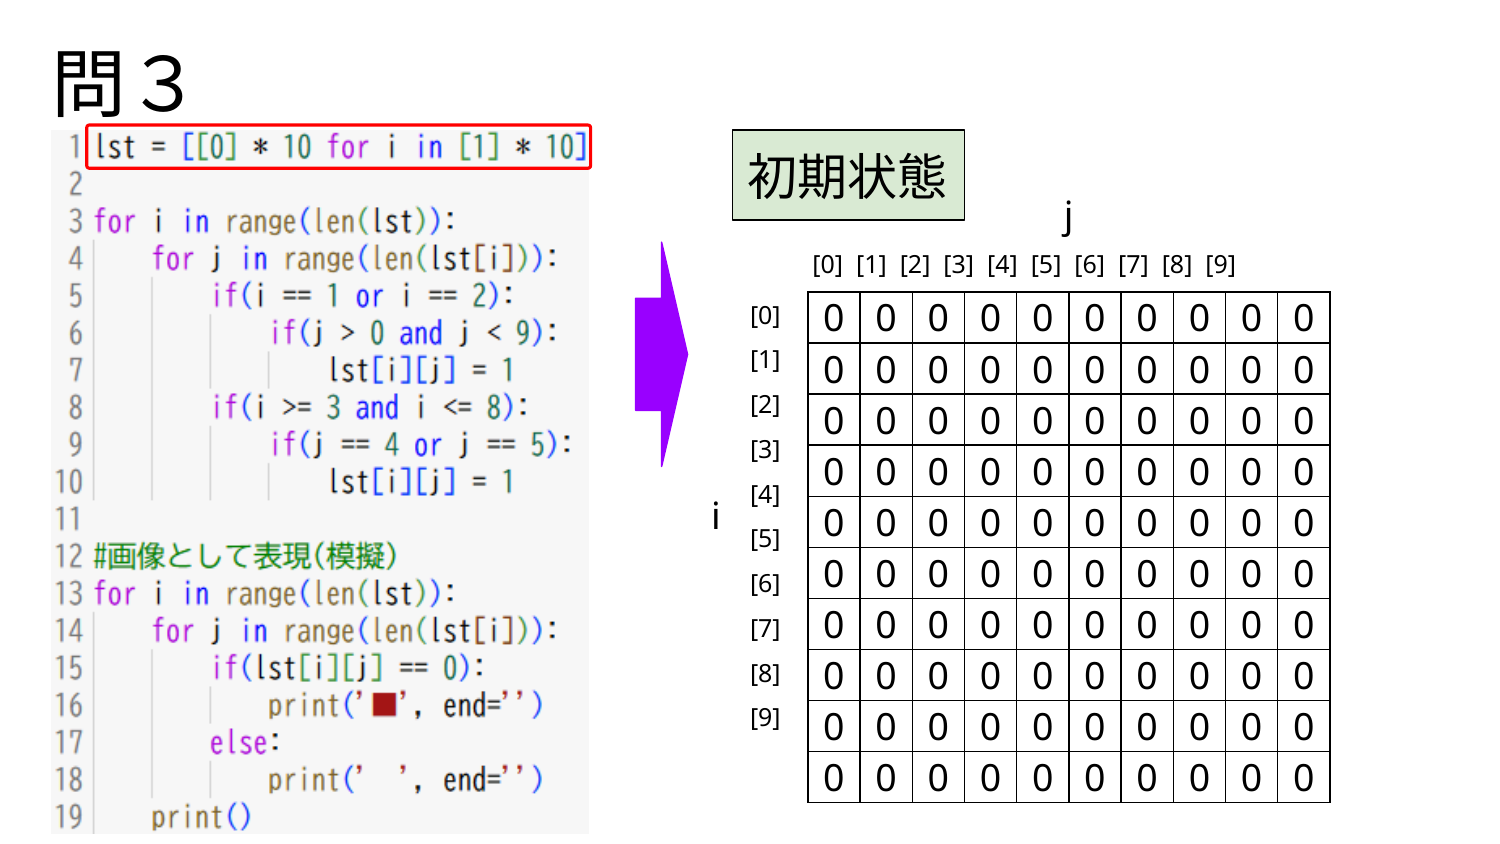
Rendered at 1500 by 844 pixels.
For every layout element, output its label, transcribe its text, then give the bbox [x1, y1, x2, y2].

table_cell 0 [1122, 395, 1173, 444]
text_box [3] [735, 418, 808, 463]
table_cell 0 [861, 701, 912, 751]
table_cell 0 [1070, 395, 1120, 444]
table_cell 0 [1278, 599, 1329, 649]
table_cell 0 [1070, 497, 1120, 547]
table_cell 0 [1122, 344, 1173, 393]
table_cell 0 [809, 701, 859, 751]
table_cell 0 [1122, 548, 1173, 598]
table_header 0 [1278, 294, 1329, 342]
table_header 0 [913, 294, 964, 342]
table_cell 0 [1070, 446, 1120, 496]
table_cell 0 [809, 599, 859, 649]
table_cell 0 [1226, 701, 1277, 751]
table_cell 0 [861, 395, 912, 444]
table_cell 0 [1226, 395, 1277, 444]
table_cell 0 [1278, 701, 1329, 751]
table_header 0 [809, 294, 859, 342]
table_cell 0 [861, 752, 912, 802]
table_cell 0 [965, 497, 1016, 547]
table_cell 0 [1122, 650, 1173, 700]
table_cell 0 [1070, 752, 1120, 802]
table_cell 0 [861, 599, 912, 649]
table_cell 0 [913, 446, 964, 496]
text_box [4] [735, 463, 808, 507]
table_cell 0 [1122, 599, 1173, 649]
text_box [7] [735, 597, 808, 642]
text_box [0] [1] [2] [3] [4] [5] [6] [7] [8] [9] [797, 233, 1350, 294]
table_cell 0 [1278, 650, 1329, 700]
table_cell 0 [913, 497, 964, 547]
table_cell 0 [1017, 344, 1068, 393]
table_cell 0 [965, 701, 1016, 751]
table_cell 0 [1226, 344, 1277, 393]
table_header 0 [965, 294, 1016, 342]
table_cell 0 [809, 395, 859, 444]
table_header 0 [1017, 294, 1068, 342]
table_cell 0 [809, 497, 859, 547]
table_cell 0 [1174, 497, 1225, 547]
table_cell 0 [913, 395, 964, 444]
table_cell 0 [1070, 701, 1120, 751]
table_cell 0 [1174, 599, 1225, 649]
table_cell 0 [965, 599, 1016, 649]
text_box [635, 242, 688, 467]
table_cell 0 [1174, 395, 1225, 444]
table_cell 0 [809, 548, 859, 598]
table_cell 0 [1278, 395, 1329, 444]
table_cell 0 [1017, 548, 1068, 598]
table_cell 0 [965, 752, 1016, 802]
table_cell 0 [1017, 446, 1068, 496]
table_cell 0 [1017, 701, 1068, 751]
table_header 0 [1174, 294, 1225, 342]
text_box [8] [735, 642, 808, 686]
title 問３ [36, 21, 1435, 131]
text_box [5] [742, 507, 808, 552]
table_cell 0 [965, 548, 1016, 598]
table_header 0 [1226, 294, 1277, 342]
table_cell 0 [861, 497, 912, 547]
table_cell 0 [861, 548, 912, 598]
table_cell 0 [1174, 344, 1225, 393]
table_cell 0 [913, 599, 964, 649]
table_cell 0 [1017, 650, 1068, 700]
table_cell 0 [1122, 752, 1173, 802]
table_cell 0 [1017, 497, 1068, 547]
table_header 0 [1122, 294, 1173, 342]
table_header 0 [1070, 294, 1120, 342]
table_cell 0 [1226, 548, 1277, 598]
table_cell 0 [1278, 497, 1329, 547]
table_cell 0 [1122, 701, 1173, 751]
text_box [86, 124, 591, 131]
table_cell 0 [965, 395, 1016, 444]
text_box [9] [735, 686, 808, 747]
table_cell 0 [1017, 395, 1068, 444]
table_cell 0 [913, 701, 964, 751]
table_cell 0 [861, 650, 912, 700]
table_cell 0 [1070, 599, 1120, 649]
picture [51, 129, 589, 834]
text_box [1] [735, 328, 808, 373]
table_cell 0 [1070, 344, 1120, 393]
table_cell 0 [1278, 752, 1329, 802]
table_cell 0 [809, 650, 859, 700]
table_cell 0 [1070, 650, 1120, 700]
table_cell 0 [1278, 548, 1329, 598]
table_cell 0 [1226, 497, 1277, 547]
table_cell 0 [861, 446, 912, 496]
table_cell 0 [1174, 548, 1225, 598]
table_cell 0 [1070, 548, 1120, 598]
table_cell 0 [809, 752, 859, 802]
table_cell 0 [1017, 752, 1068, 802]
table_cell 0 [1278, 446, 1329, 496]
text_box j [1042, 175, 1095, 251]
text_box [2] [735, 373, 808, 418]
table_cell 0 [913, 752, 964, 802]
table_cell 0 [913, 548, 964, 598]
table_cell 0 [1174, 446, 1225, 496]
table_cell 0 [1122, 446, 1173, 496]
table_cell 0 [1122, 497, 1173, 547]
table_cell 0 [1174, 752, 1225, 802]
table_cell 0 [913, 650, 964, 700]
table_cell 0 [809, 344, 859, 393]
table_cell 0 [965, 446, 1016, 496]
table_cell 0 [1174, 701, 1225, 751]
table_cell 0 [1226, 446, 1277, 496]
table_cell 0 [965, 650, 1016, 700]
table_cell 0 [1017, 599, 1068, 649]
table_cell 0 [1278, 344, 1329, 393]
table_cell 0 [913, 344, 964, 393]
table_cell 0 [965, 344, 1016, 393]
table_cell 0 [861, 344, 912, 393]
text_box [6] [735, 552, 808, 597]
table_cell 0 [1226, 599, 1277, 649]
text_box 初期状態 [732, 130, 965, 221]
text_box [0] [735, 284, 808, 328]
table_cell 0 [1226, 752, 1277, 802]
table_cell 0 [809, 446, 859, 496]
table_header 0 [861, 294, 912, 342]
table_cell 0 [1174, 650, 1225, 700]
text_box i [689, 476, 742, 552]
table_cell 0 [1226, 650, 1277, 700]
